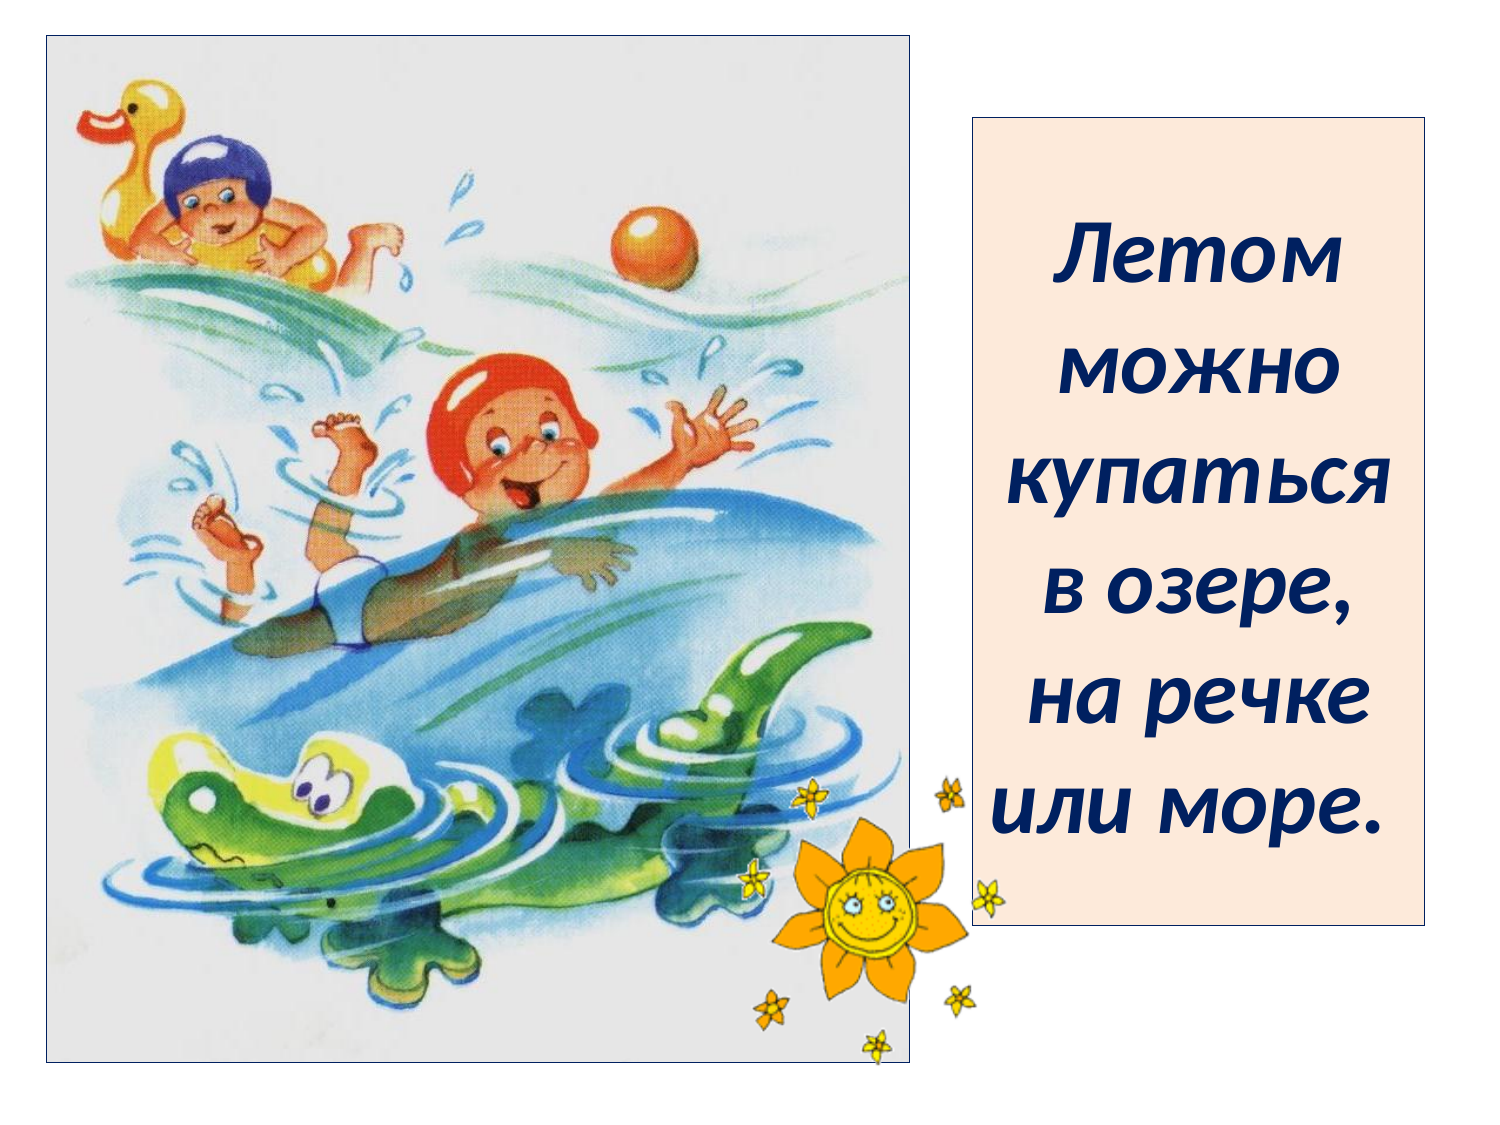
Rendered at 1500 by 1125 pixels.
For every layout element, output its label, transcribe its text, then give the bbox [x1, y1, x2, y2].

title Летом можно купаться в озере, на речке или море. [972, 117, 1425, 926]
picture [46, 34, 1035, 1089]
